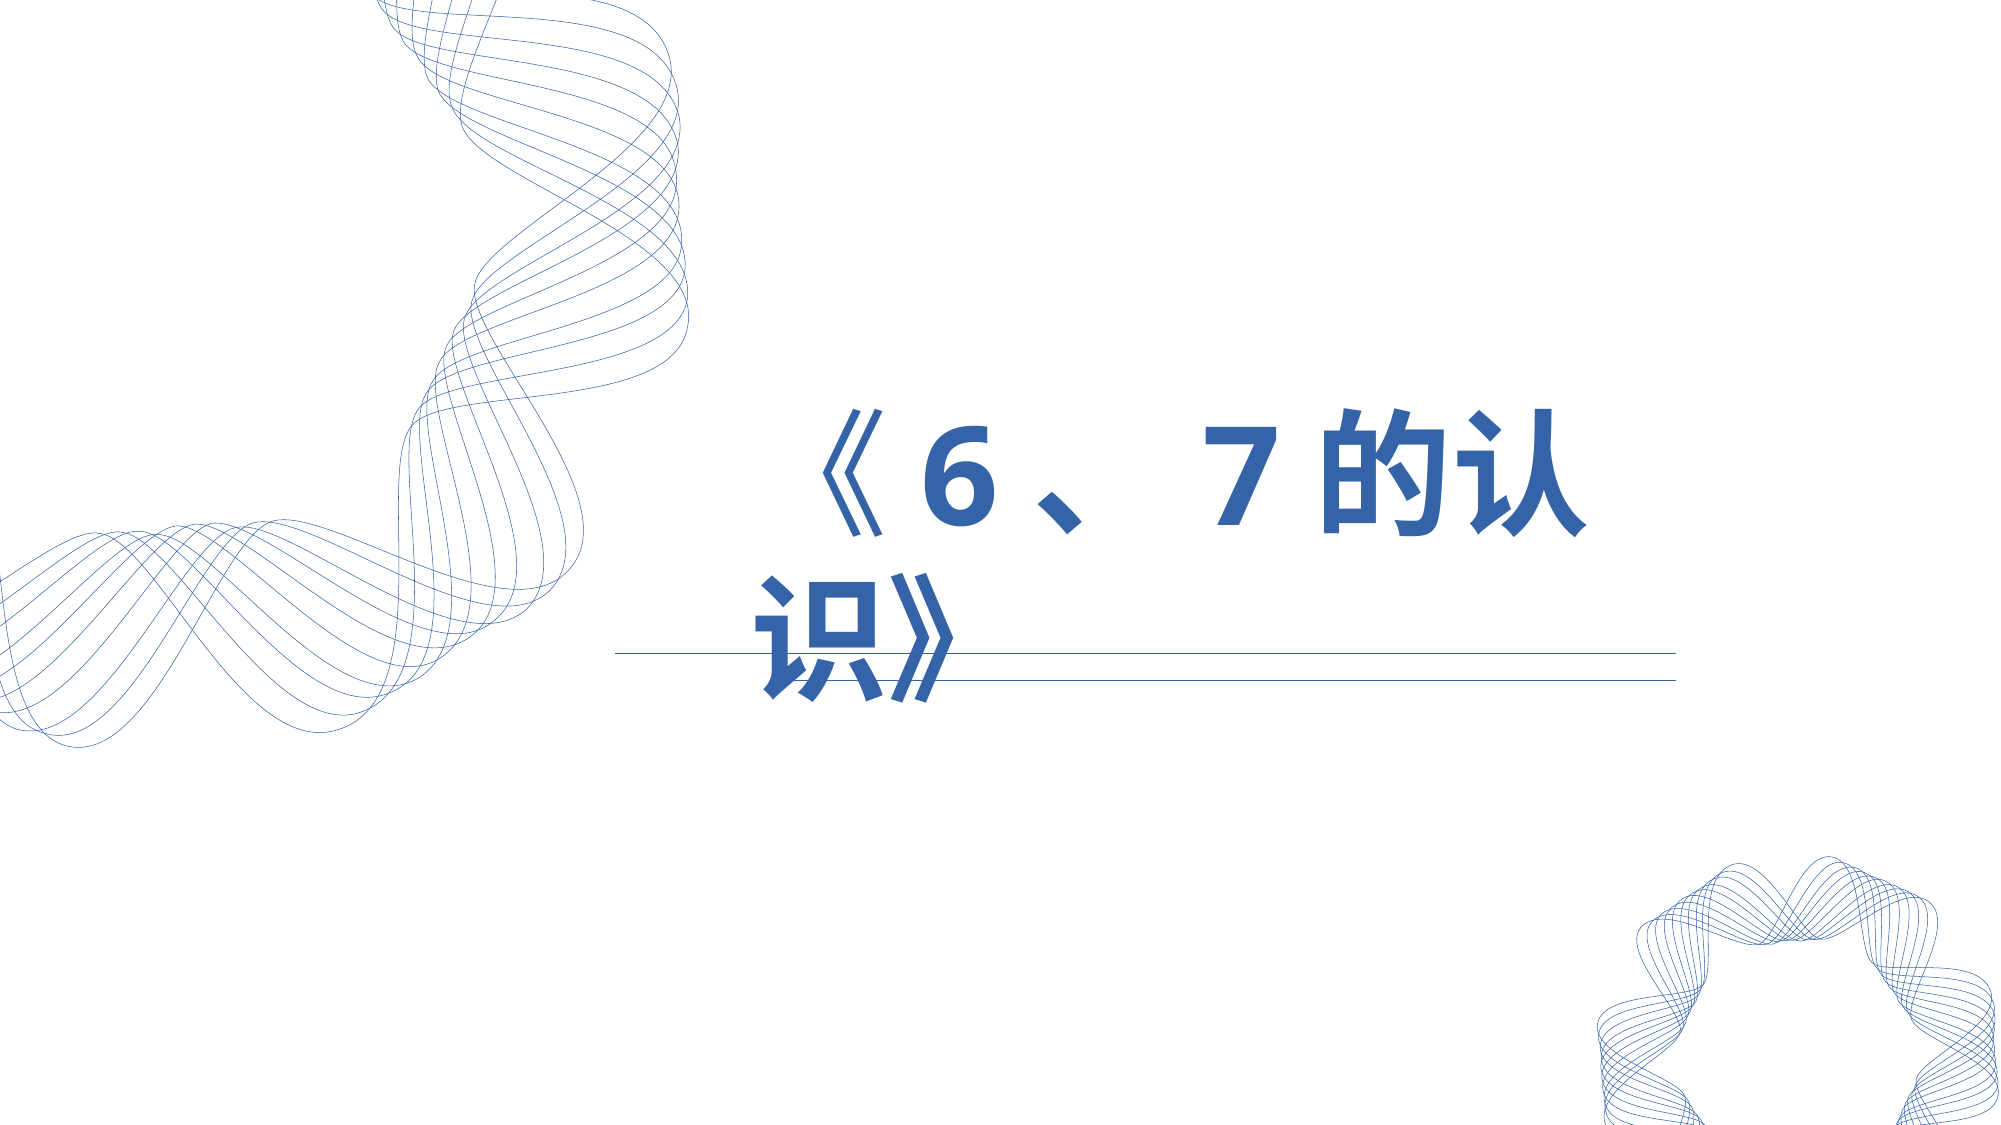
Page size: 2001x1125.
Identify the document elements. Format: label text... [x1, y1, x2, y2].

text_box 《6、7的认识》 [735, 380, 1866, 726]
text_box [614, 653, 1676, 681]
